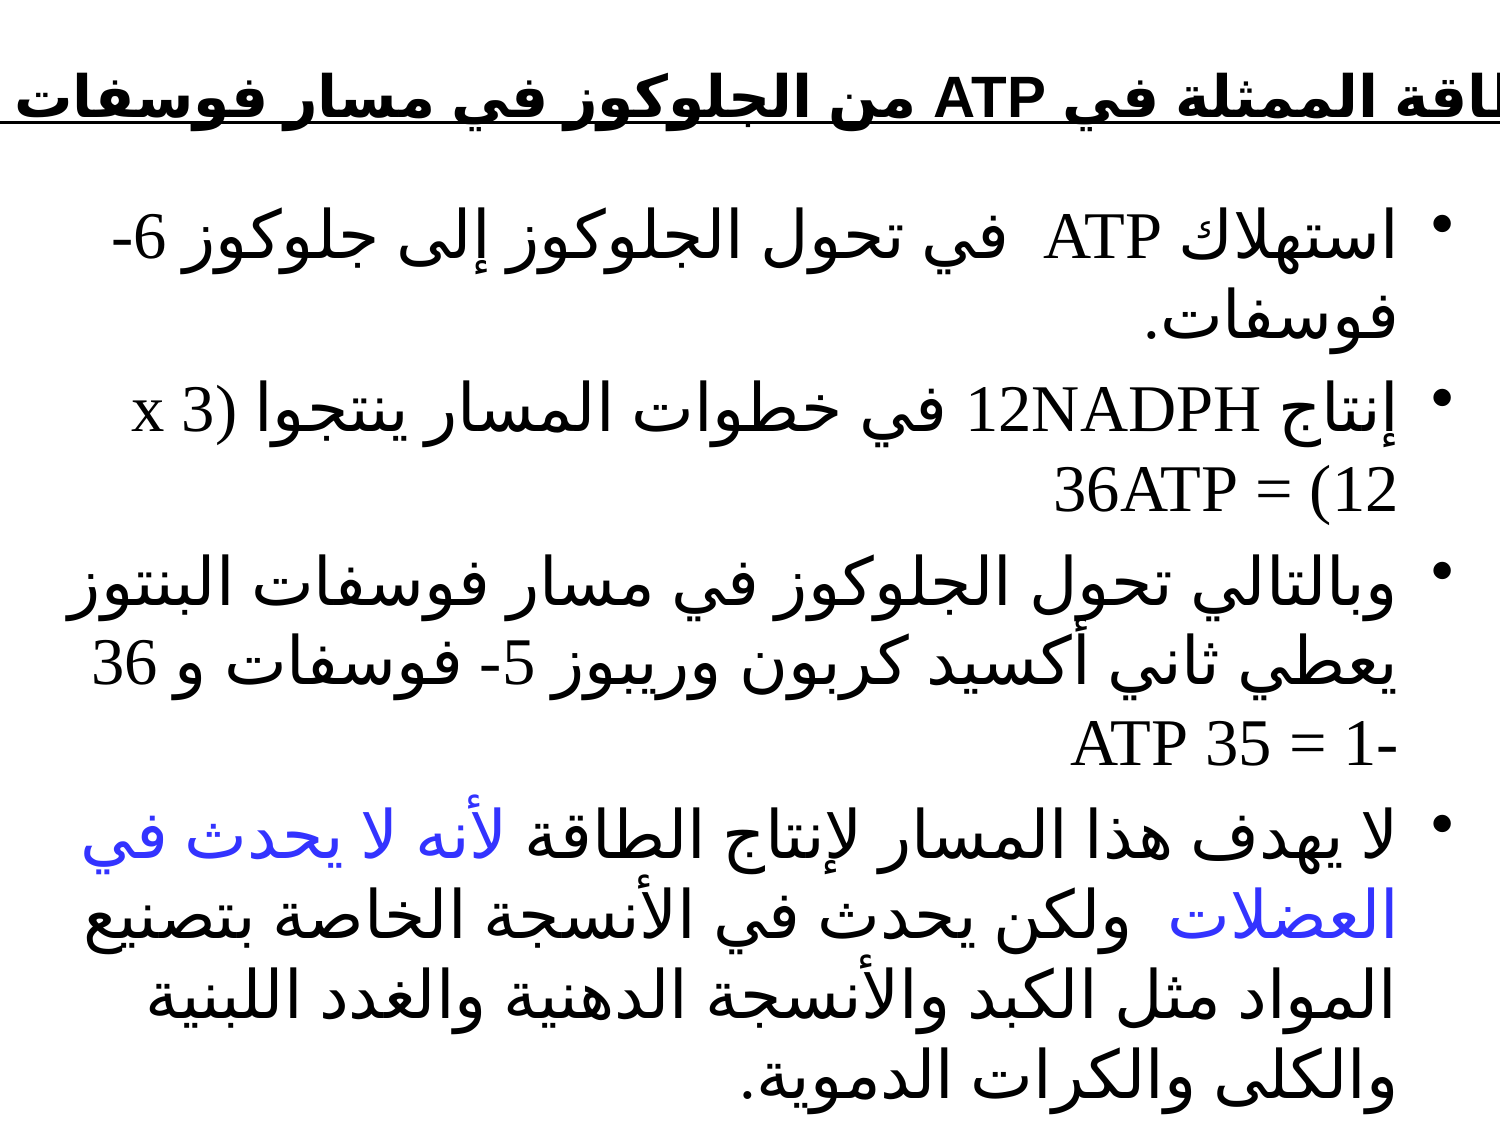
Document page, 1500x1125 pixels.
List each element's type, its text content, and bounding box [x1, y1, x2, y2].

list استهلاك ATP في تحول الجلوكوز إلى جلوكوز 6- فوسفات. إنتاج 12NADPH في خطوات المسار ينتجوا (3 x 12) = 36ATP وبالتالي تحول الجلوكوز في مسار فوسفات البنتوز يعطي ثاني أكسيد كربون وريبوز 5- فوسفات و 36 -1 = 35 ATP لا يهدف هذا المسار لإنتاج الطاقة لأنه لا يحدث في العضلات ولكن يحدث في الأنسجة الخاصة بتصنيع المواد مثل الكبد والأنسجة الدهنية والغدد اللبنية والكلى والكرات الدموية. [40, 184, 1471, 929]
text_box حصيلة الطاقة الممثلة في ATP من الجلوكوز في مسار فوسفات البنتوز: [0, 52, 1500, 137]
